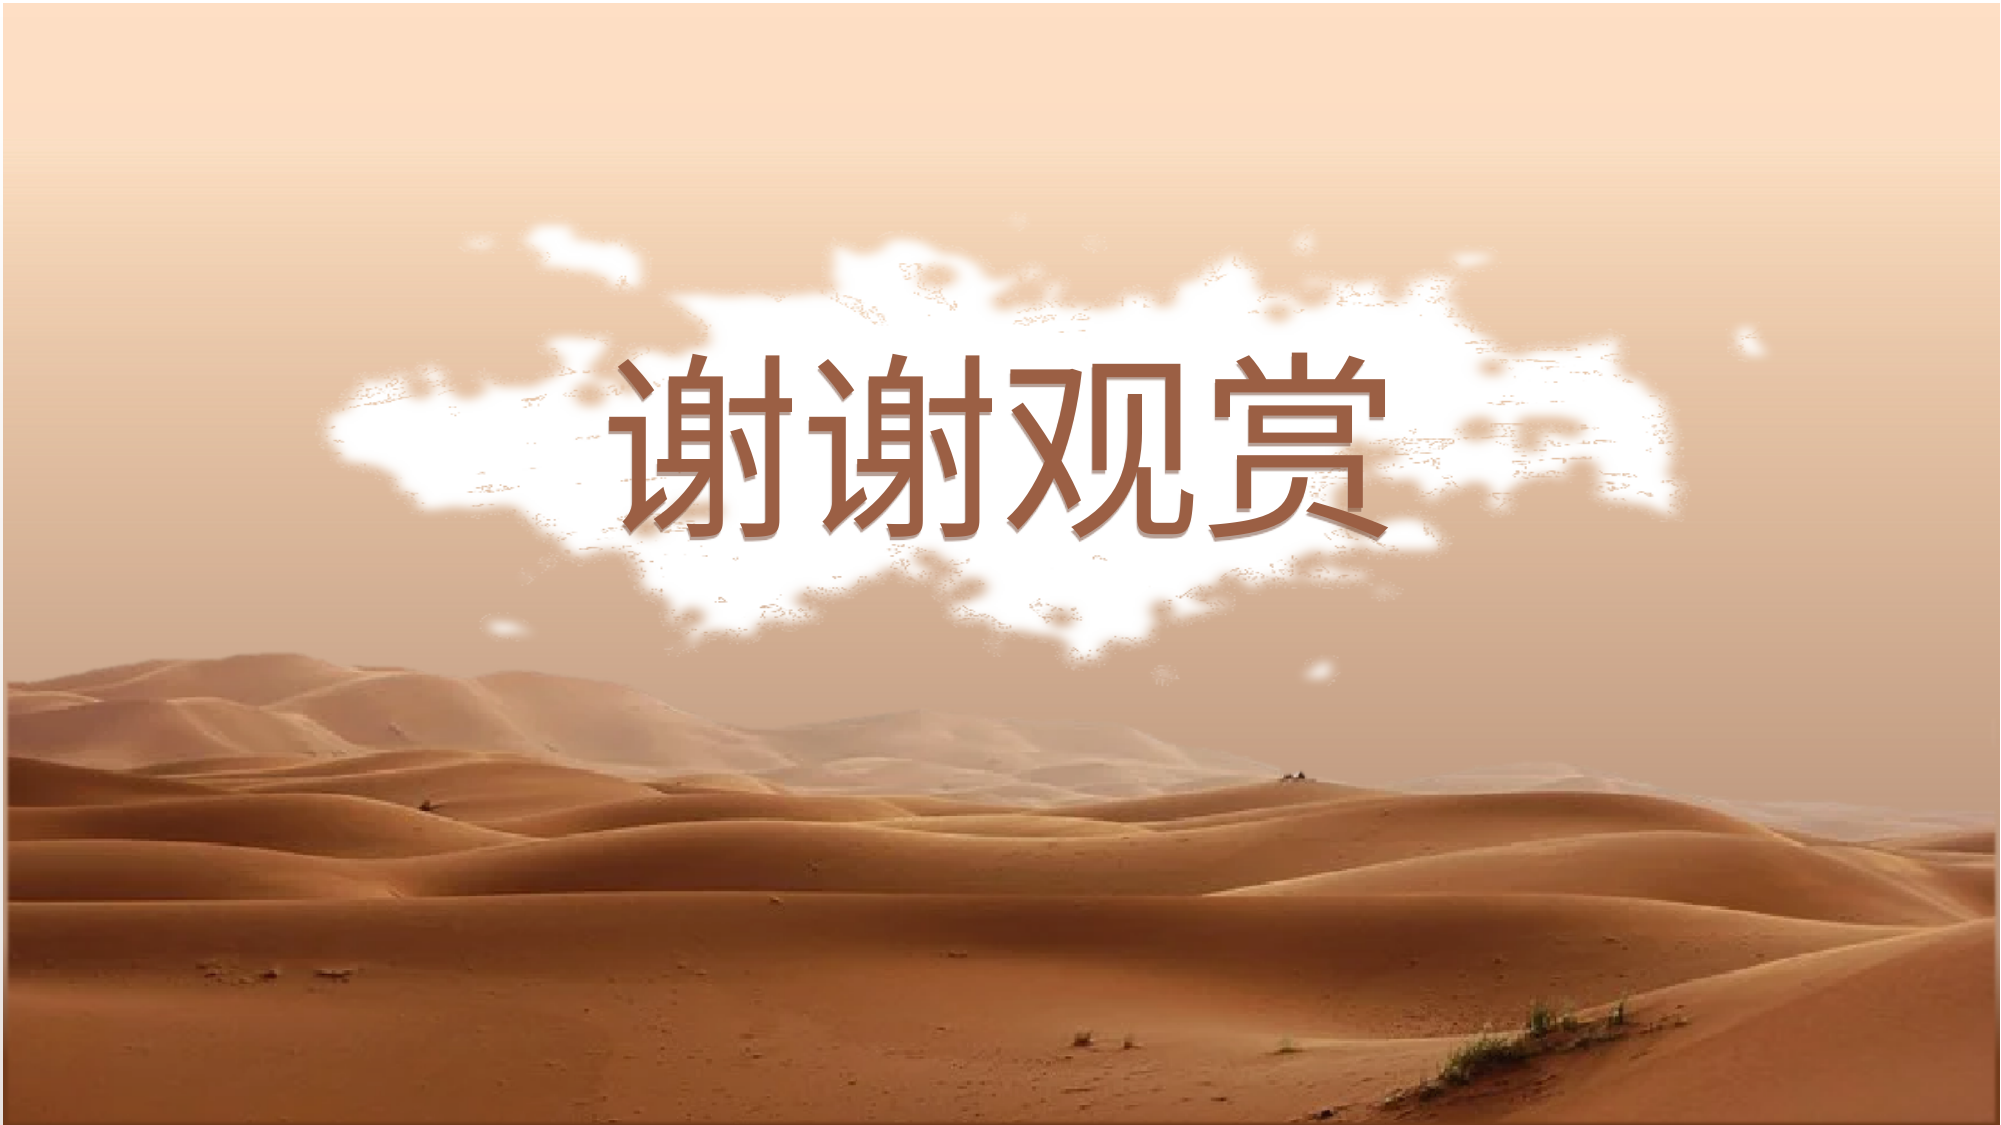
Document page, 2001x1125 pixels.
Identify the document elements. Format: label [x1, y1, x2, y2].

picture [3, 3, 2000, 1125]
text_box [0, 2, 2000, 1125]
